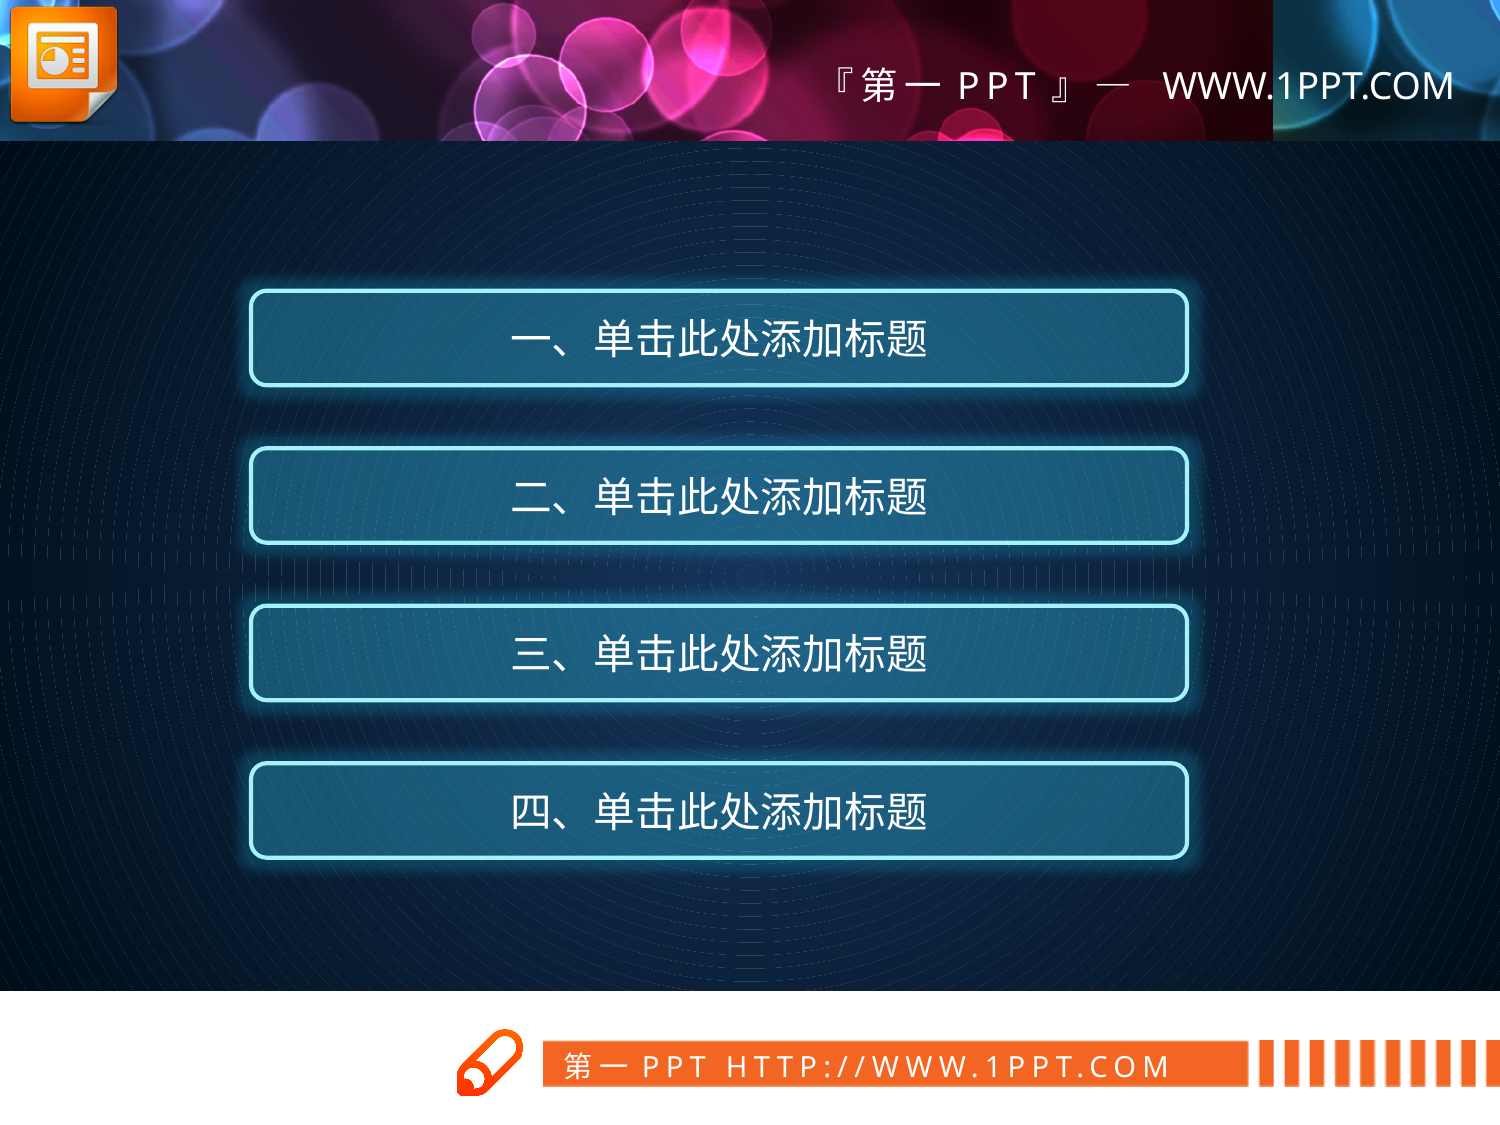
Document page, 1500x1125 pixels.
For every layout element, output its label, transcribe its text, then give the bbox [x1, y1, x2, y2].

picture [0, 0, 1500, 141]
text_box 四、单击此处添加标题 [248, 761, 1190, 860]
picture [543, 1040, 1500, 1087]
text_box 三、单击此处添加标题 [248, 603, 1190, 703]
text_box 一、单击此处添加标题 [248, 288, 1190, 388]
text_box 二、单击此处添加标题 [248, 446, 1190, 545]
